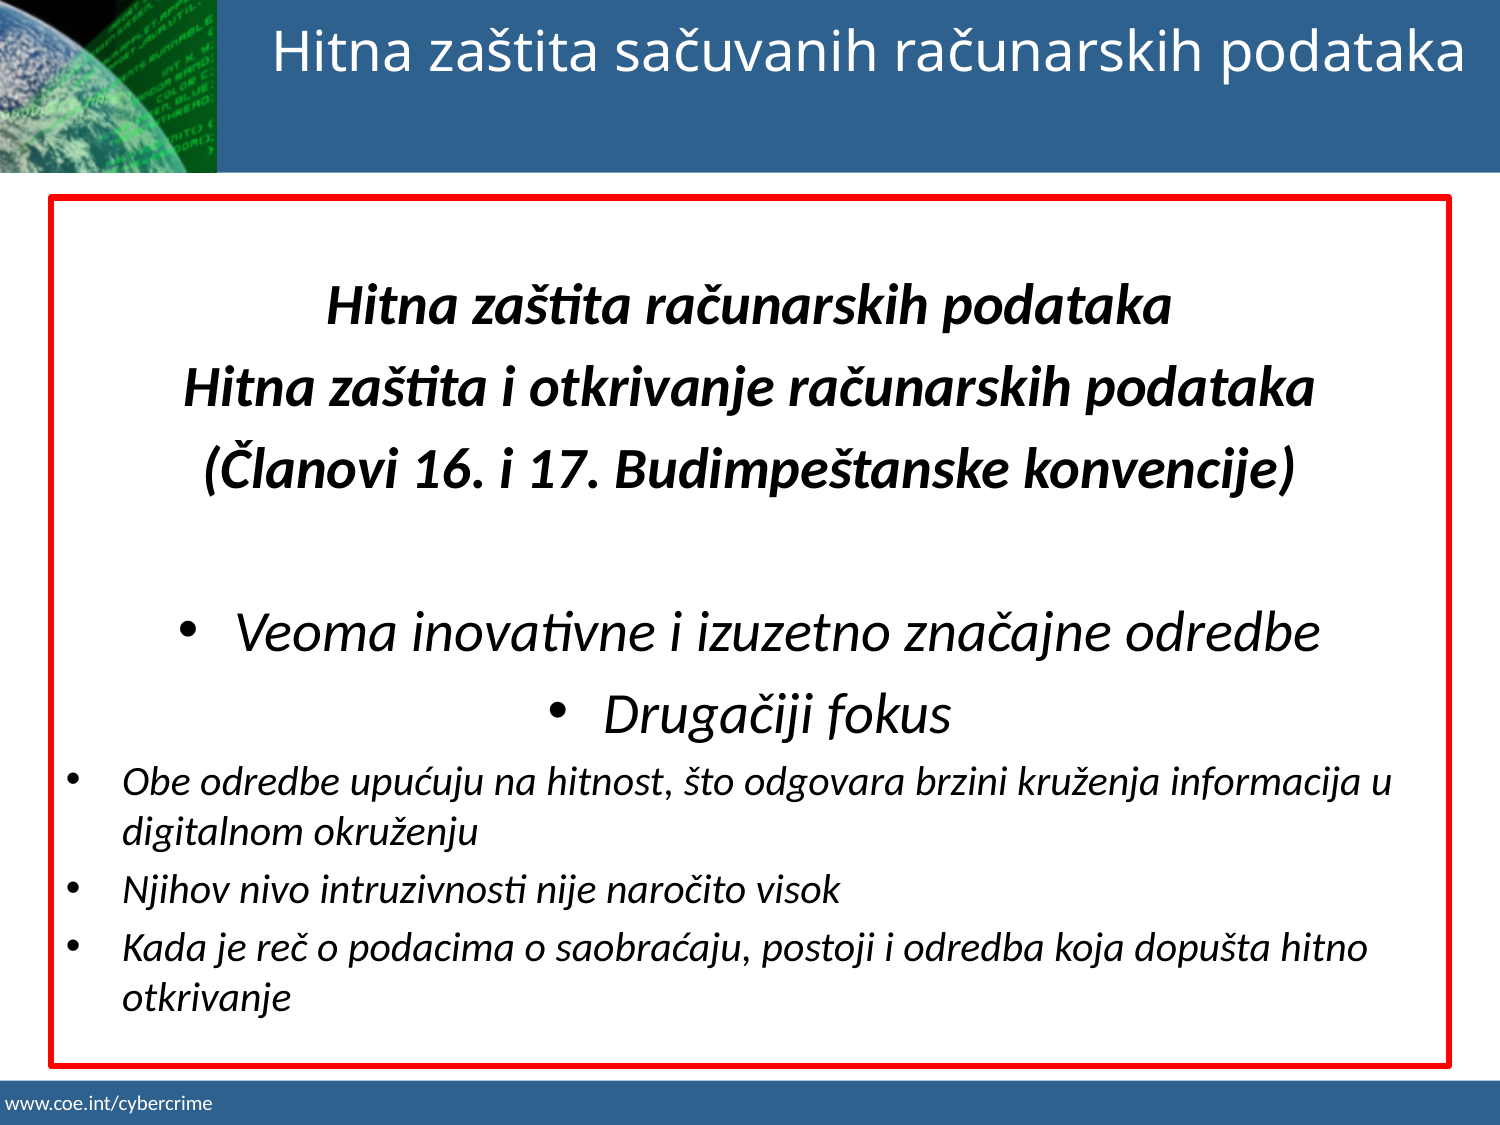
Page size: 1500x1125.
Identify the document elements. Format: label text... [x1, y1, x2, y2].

text_box Hitna zaštita sačuvanih računarskih podataka [230, 7, 1483, 90]
picture [0, 0, 217, 173]
text_box Hitna zaštita računarskih podataka Hitna zaštita i otkrivanje računarskih podataka (Članovi 16. i 17. Budimpeštanske konvencije) Veoma inovativne i izuzetno značajne odredbe Drugačiji fokus Obe odredbe upućuju na hitnost, što odgovara brzini kruženja informacija u digitalnom okruženju Njihov nivo intruzivnosti nije naročito visok Kada je reč o podacima o saobraćaju, postoji i odredba koja dopušta hitno otkrivanje [51, 197, 1449, 1066]
